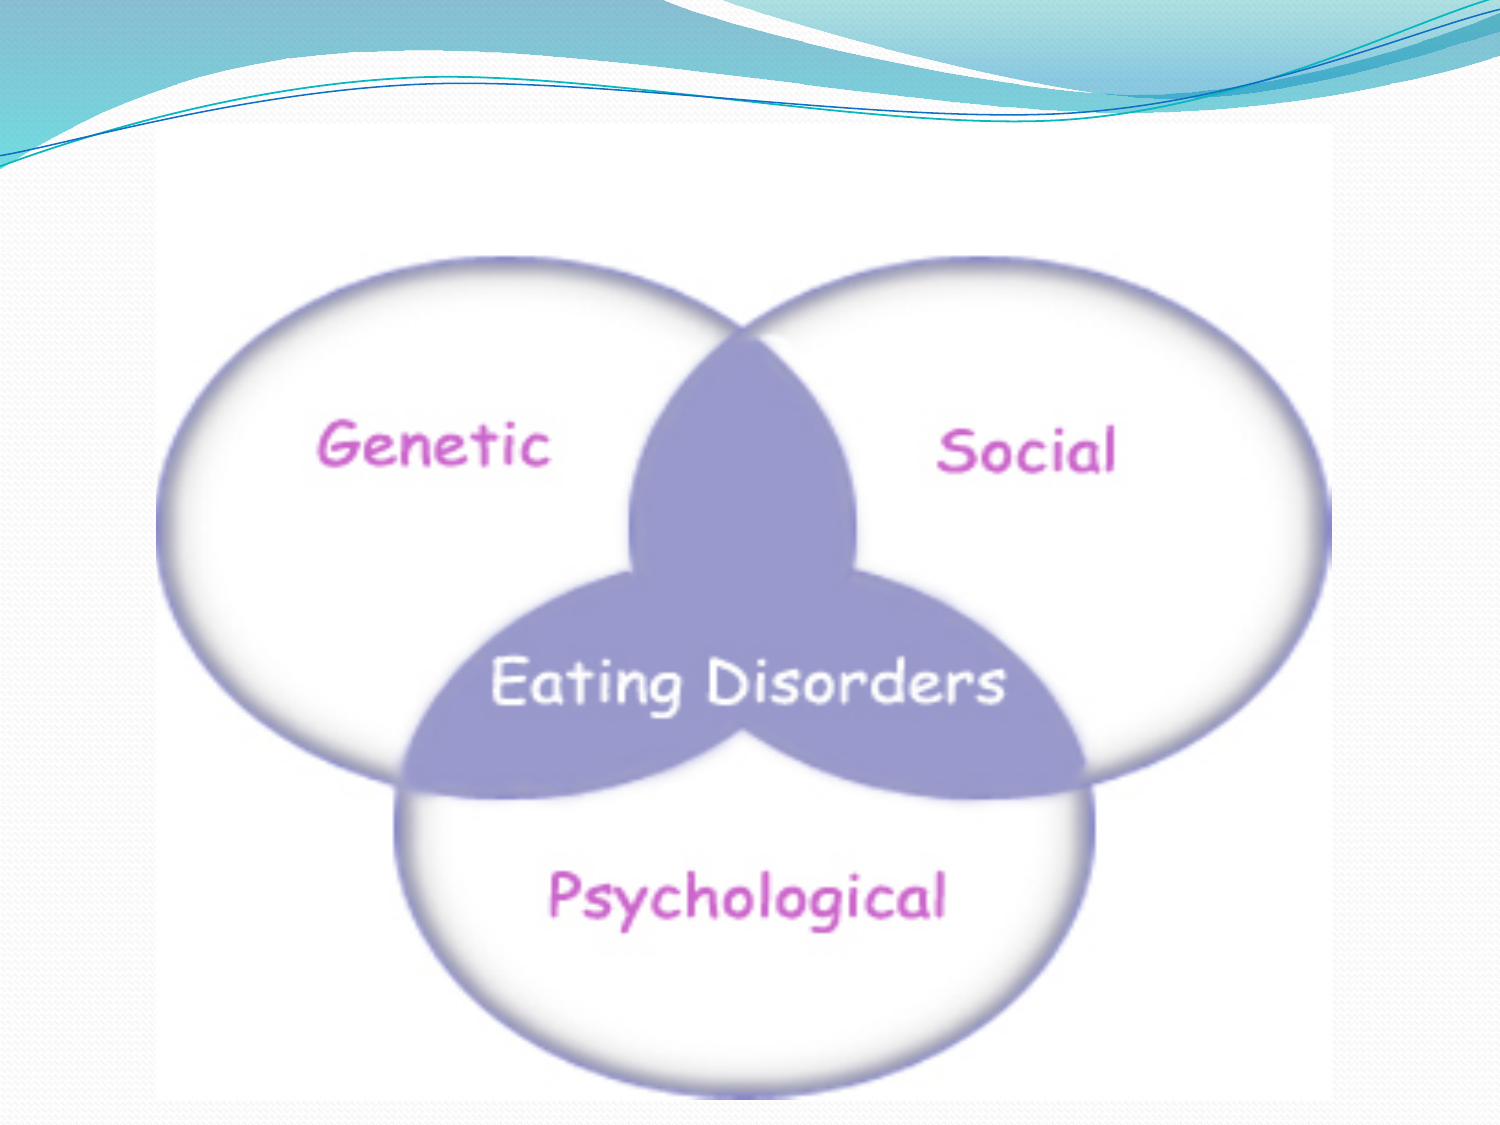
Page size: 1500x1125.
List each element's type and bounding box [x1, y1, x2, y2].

picture [156, 124, 1332, 1101]
